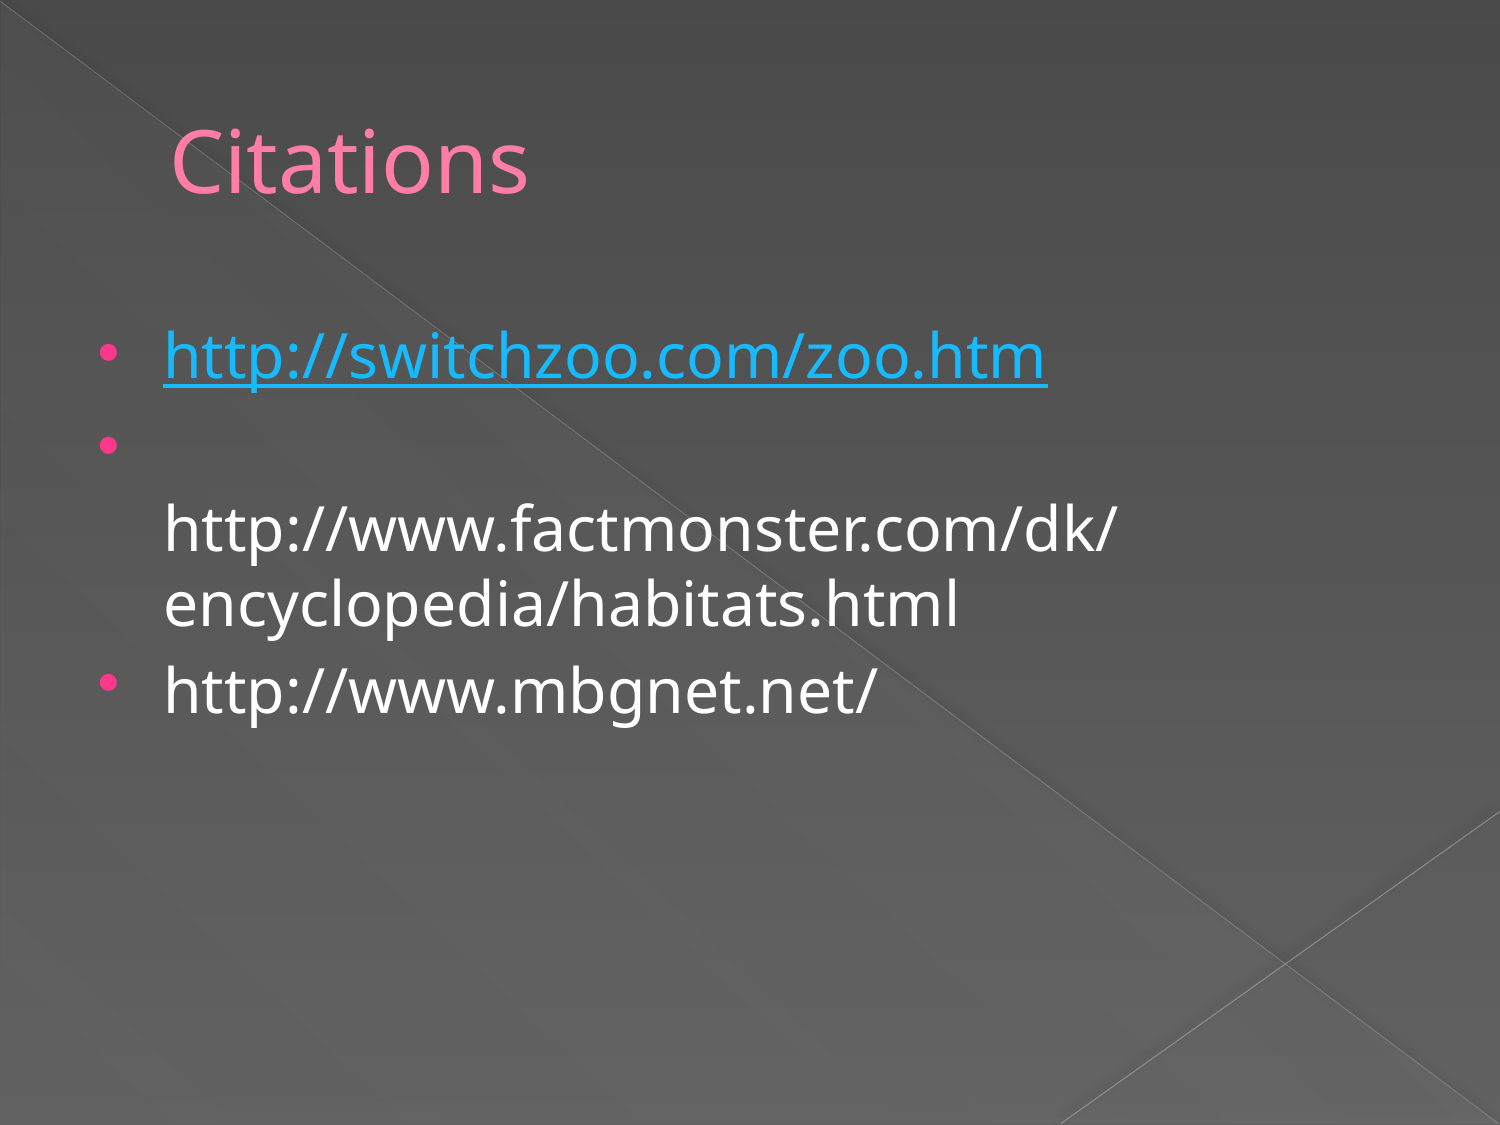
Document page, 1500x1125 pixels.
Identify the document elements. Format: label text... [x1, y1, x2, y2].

title Citations [75, 43, 1425, 274]
list http://switchzoo.com/zoo.htm http://www.factmonster.com/dk/encyclopedia/habitats.html http://www.mbgnet.net/ [75, 308, 1425, 1059]
